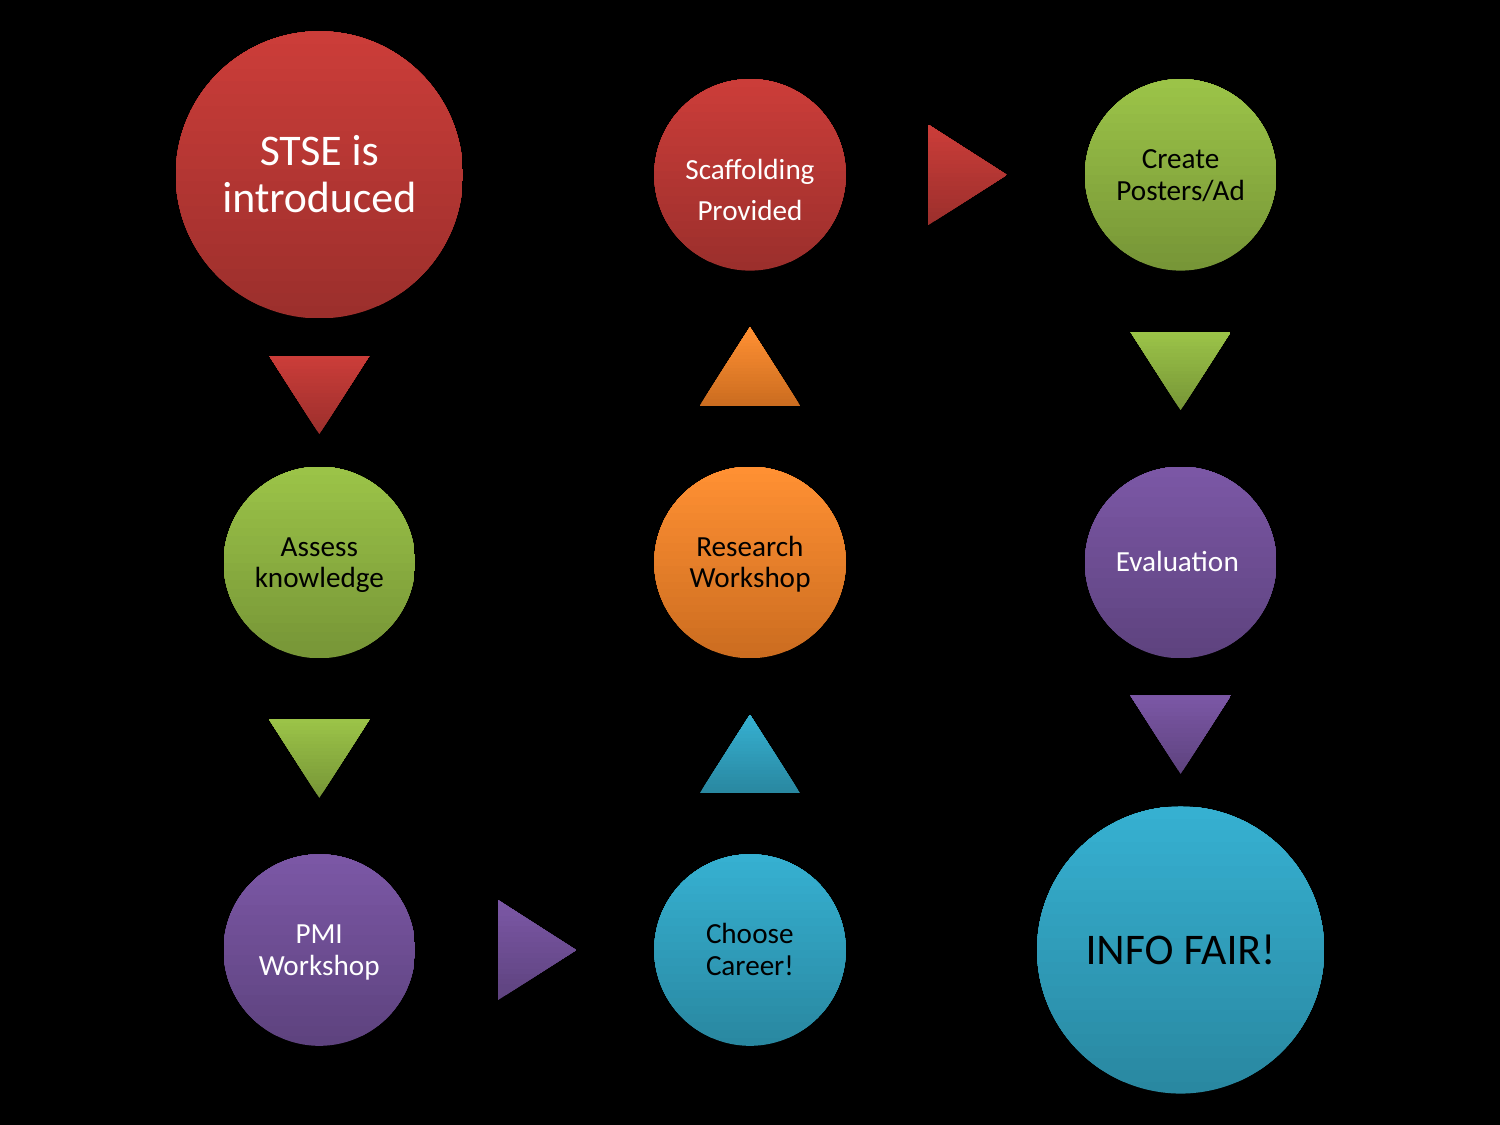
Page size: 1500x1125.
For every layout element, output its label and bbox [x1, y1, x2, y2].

text_box [0, 30, 1500, 1095]
